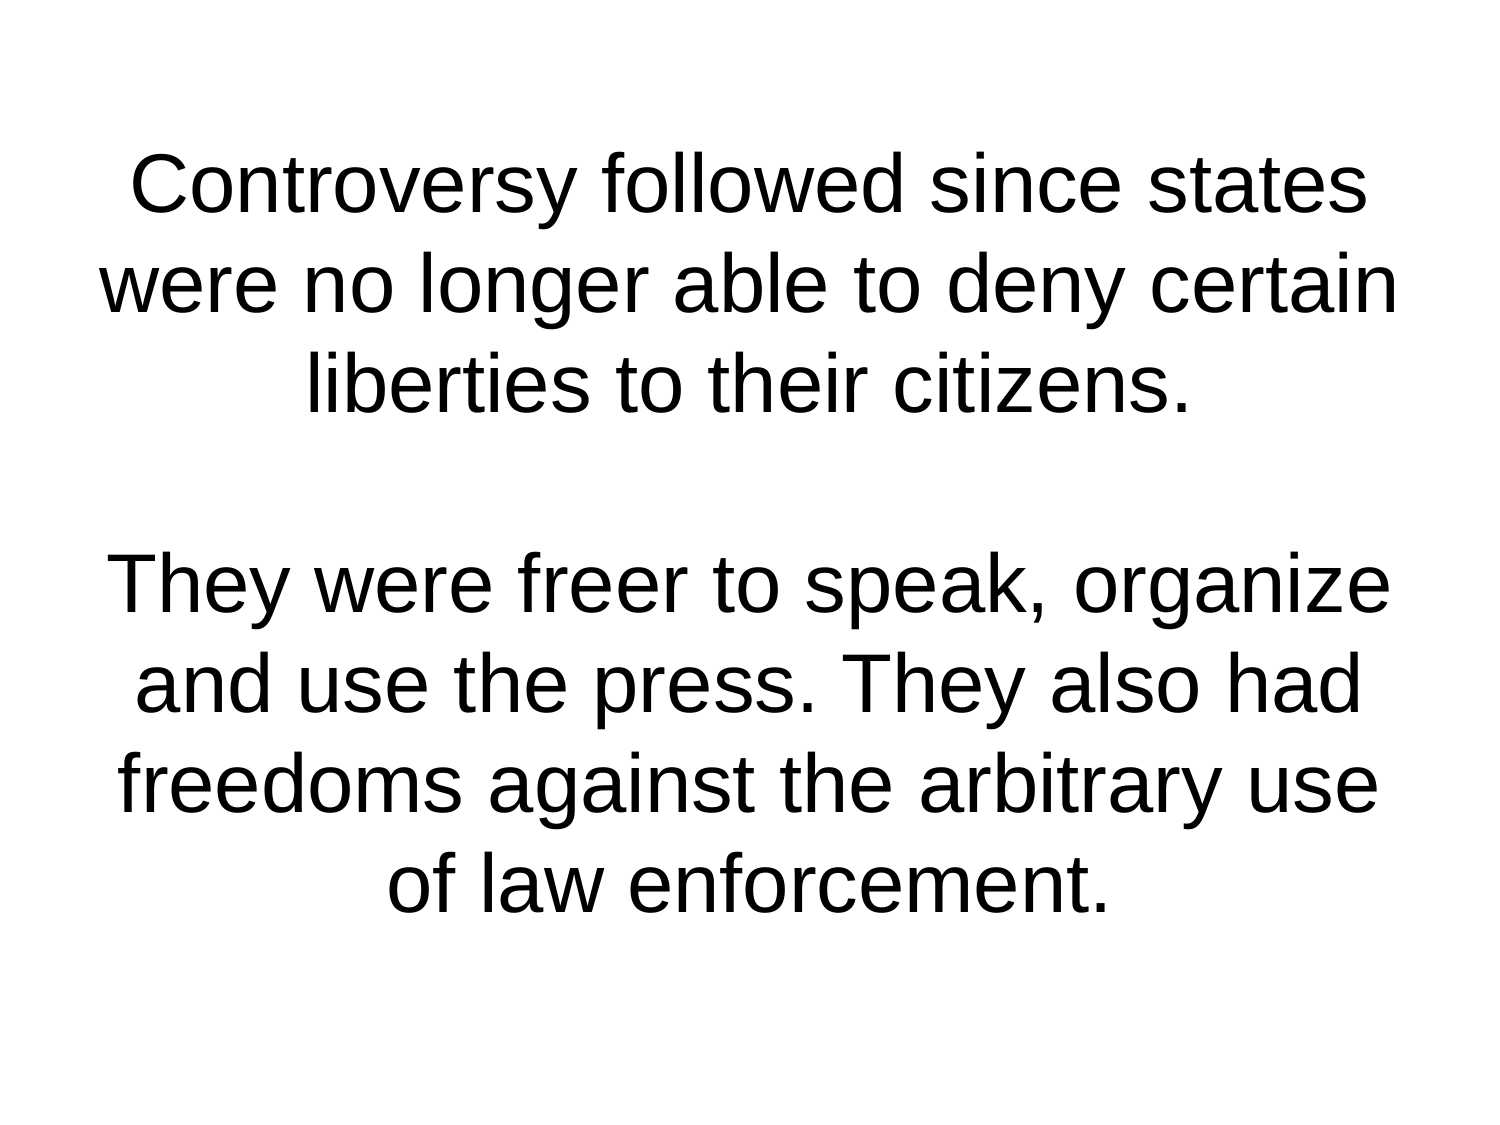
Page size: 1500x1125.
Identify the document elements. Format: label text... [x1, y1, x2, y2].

title Controversy followed since states were no longer able to deny certain liberties to their citizens. They were freer to speak, organize and use the press. They also had freedoms against the arbitrary use of law enforcement. [74, 44, 1426, 1013]
